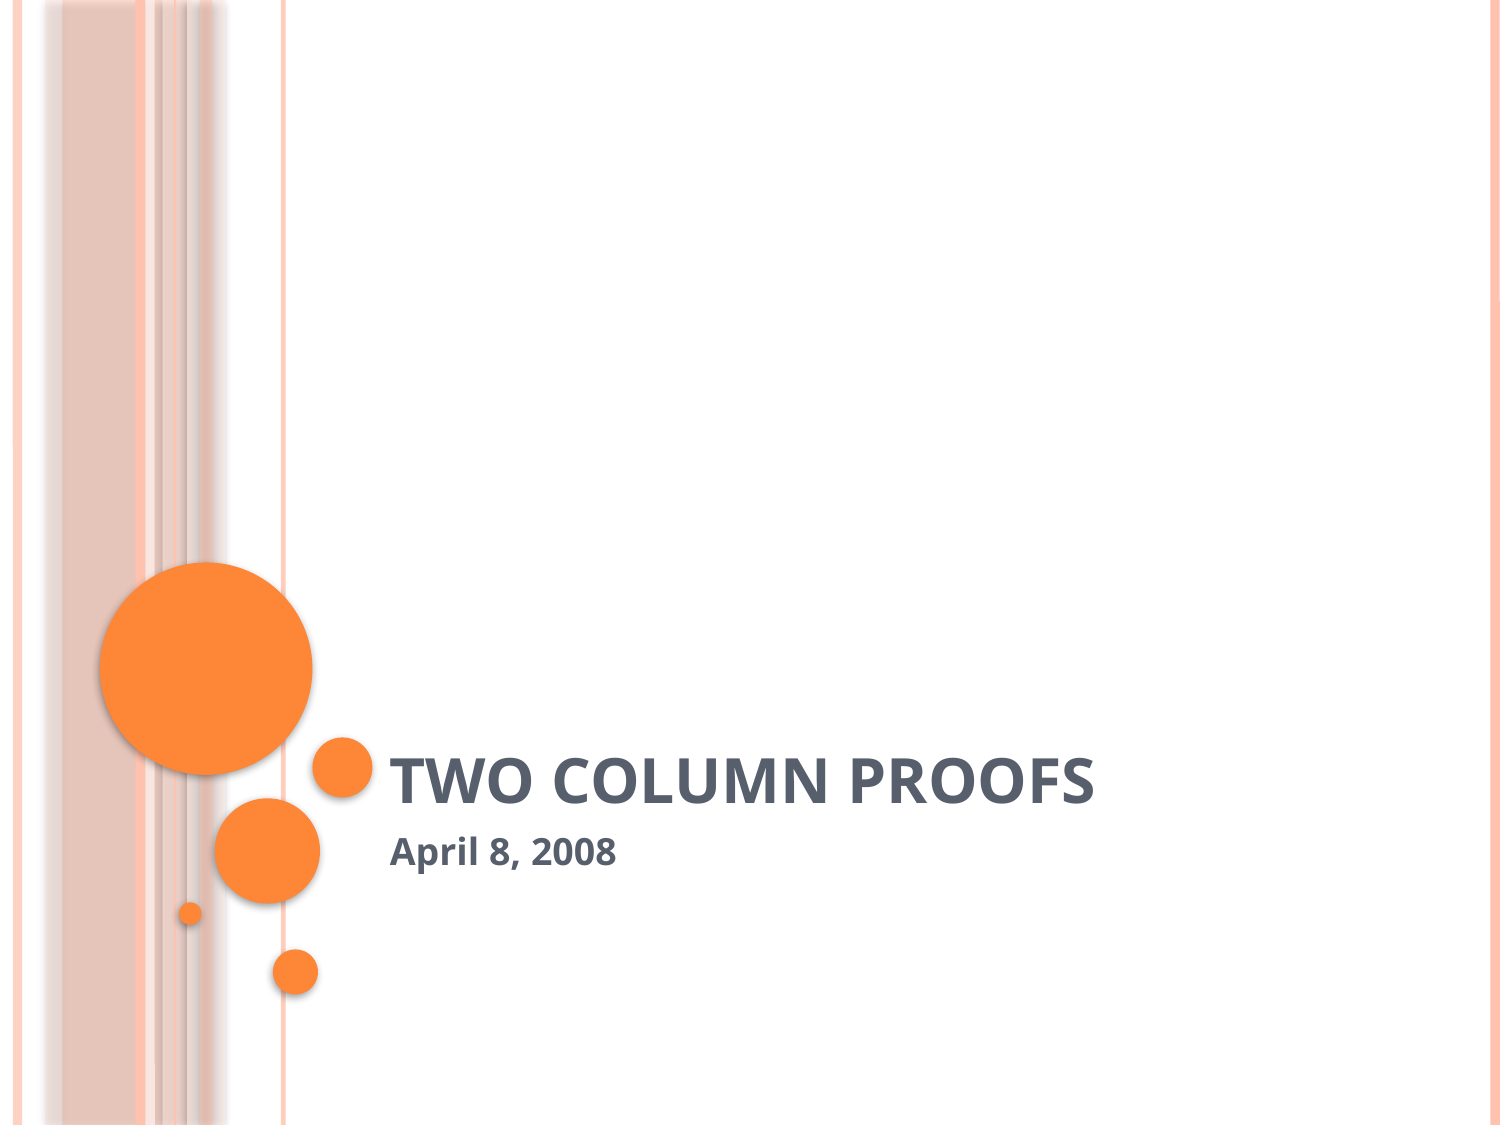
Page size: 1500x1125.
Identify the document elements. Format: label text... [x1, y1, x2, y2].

title Two column proofs [375, 512, 1388, 820]
subtitle April 8, 2008 [375, 820, 1388, 1046]
